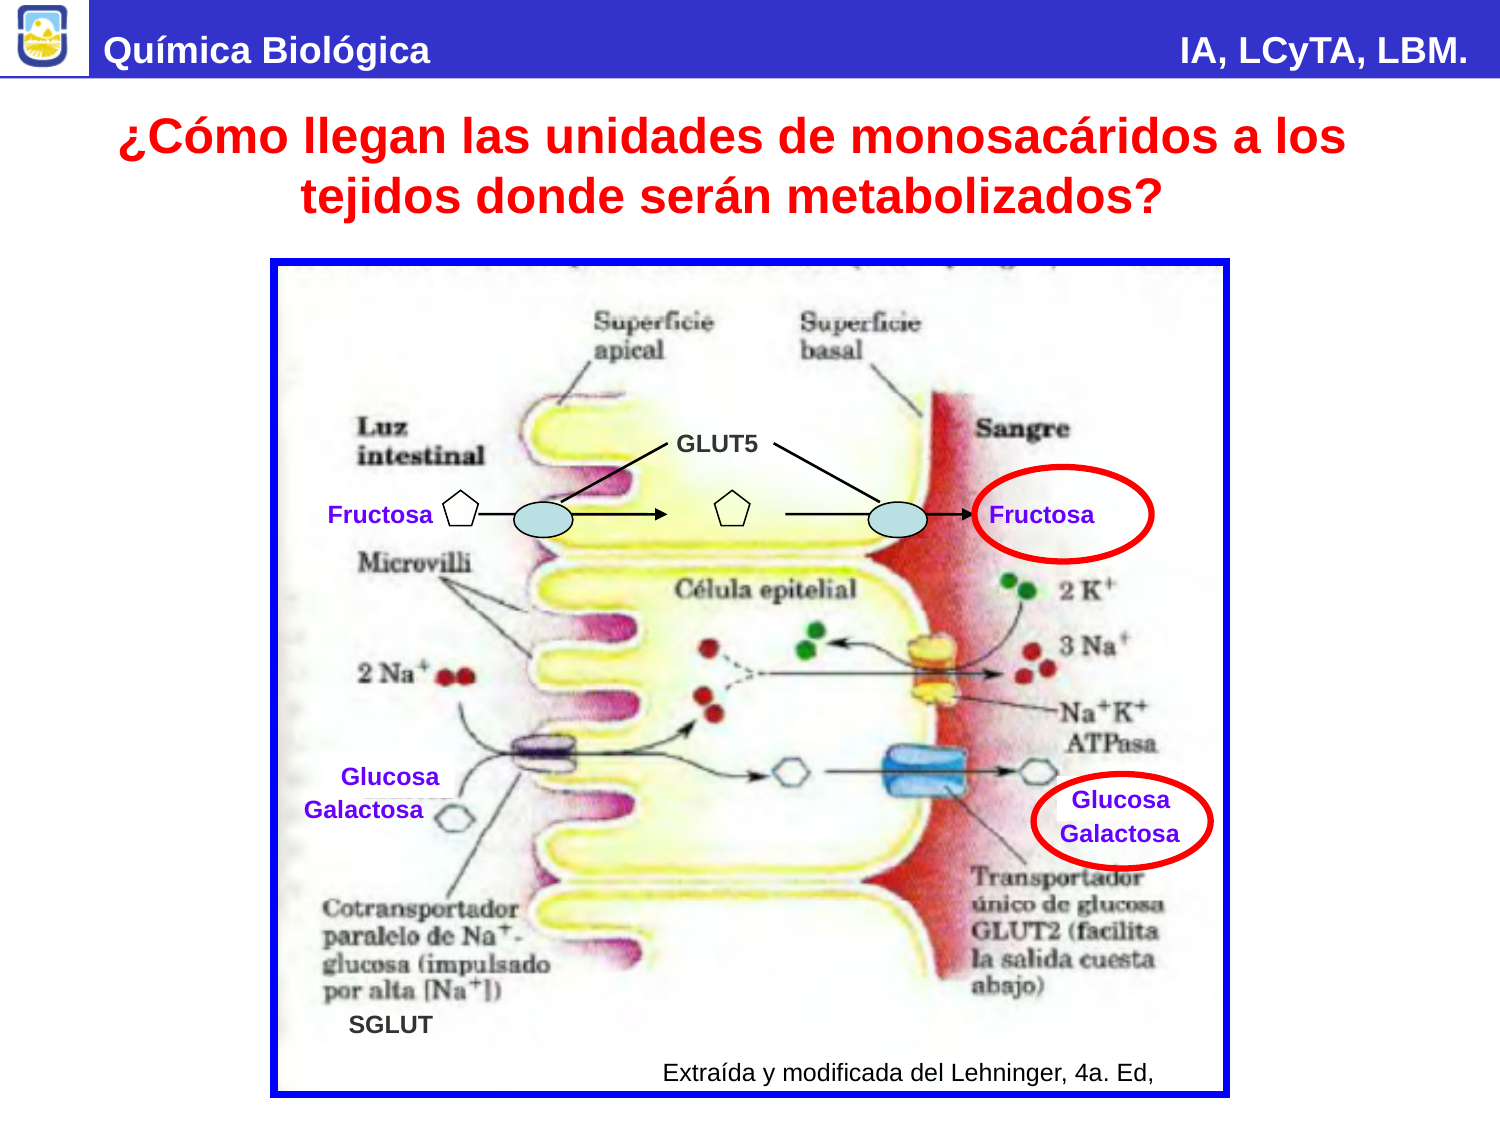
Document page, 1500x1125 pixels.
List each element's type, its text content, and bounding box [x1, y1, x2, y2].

text_box ¿Cómo llegan las unidades de monosacáridos a los tejidos donde serán metabolizados? [100, 95, 1365, 232]
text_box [0, 0, 1500, 83]
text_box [312, 419, 1110, 538]
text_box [277, 265, 1223, 1095]
